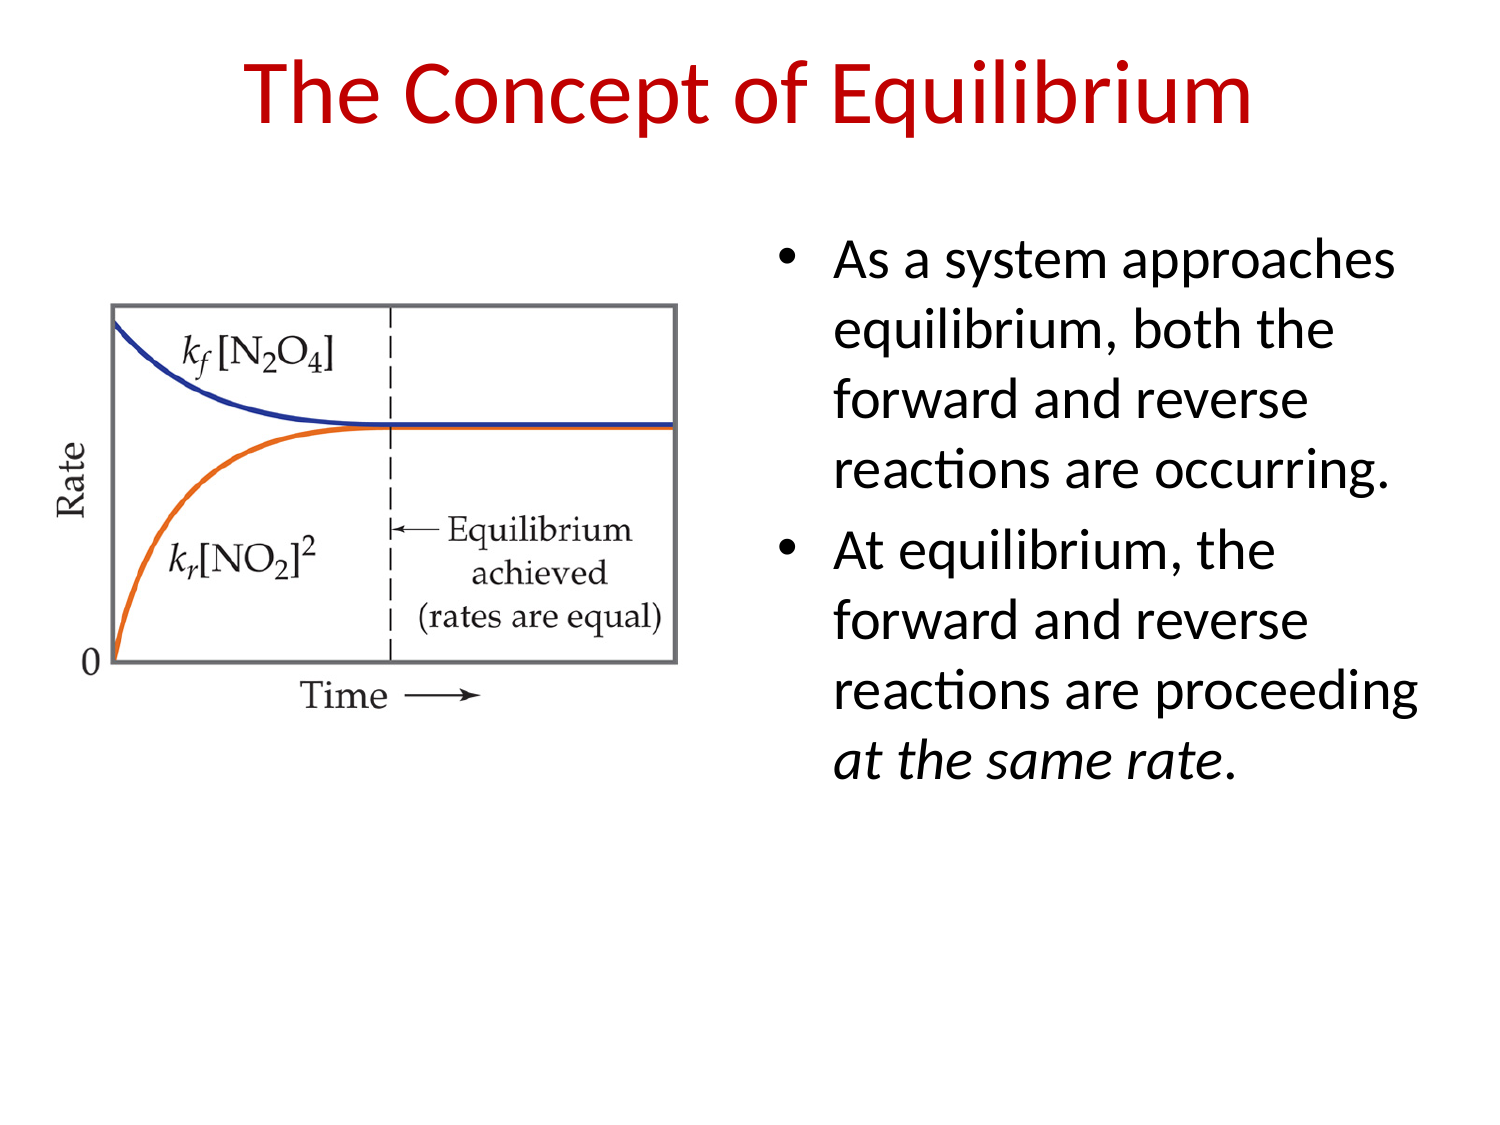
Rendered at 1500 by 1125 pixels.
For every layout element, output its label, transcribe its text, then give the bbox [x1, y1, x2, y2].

text_box As a system approaches equilibrium, both the forward and reverse reactions are occurring. At equilibrium, the forward and reverse reactions are proceeding at the same rate. [762, 212, 1475, 975]
text_box The Concept of Equilibrium [0, 24, 1500, 213]
picture [43, 234, 688, 730]
